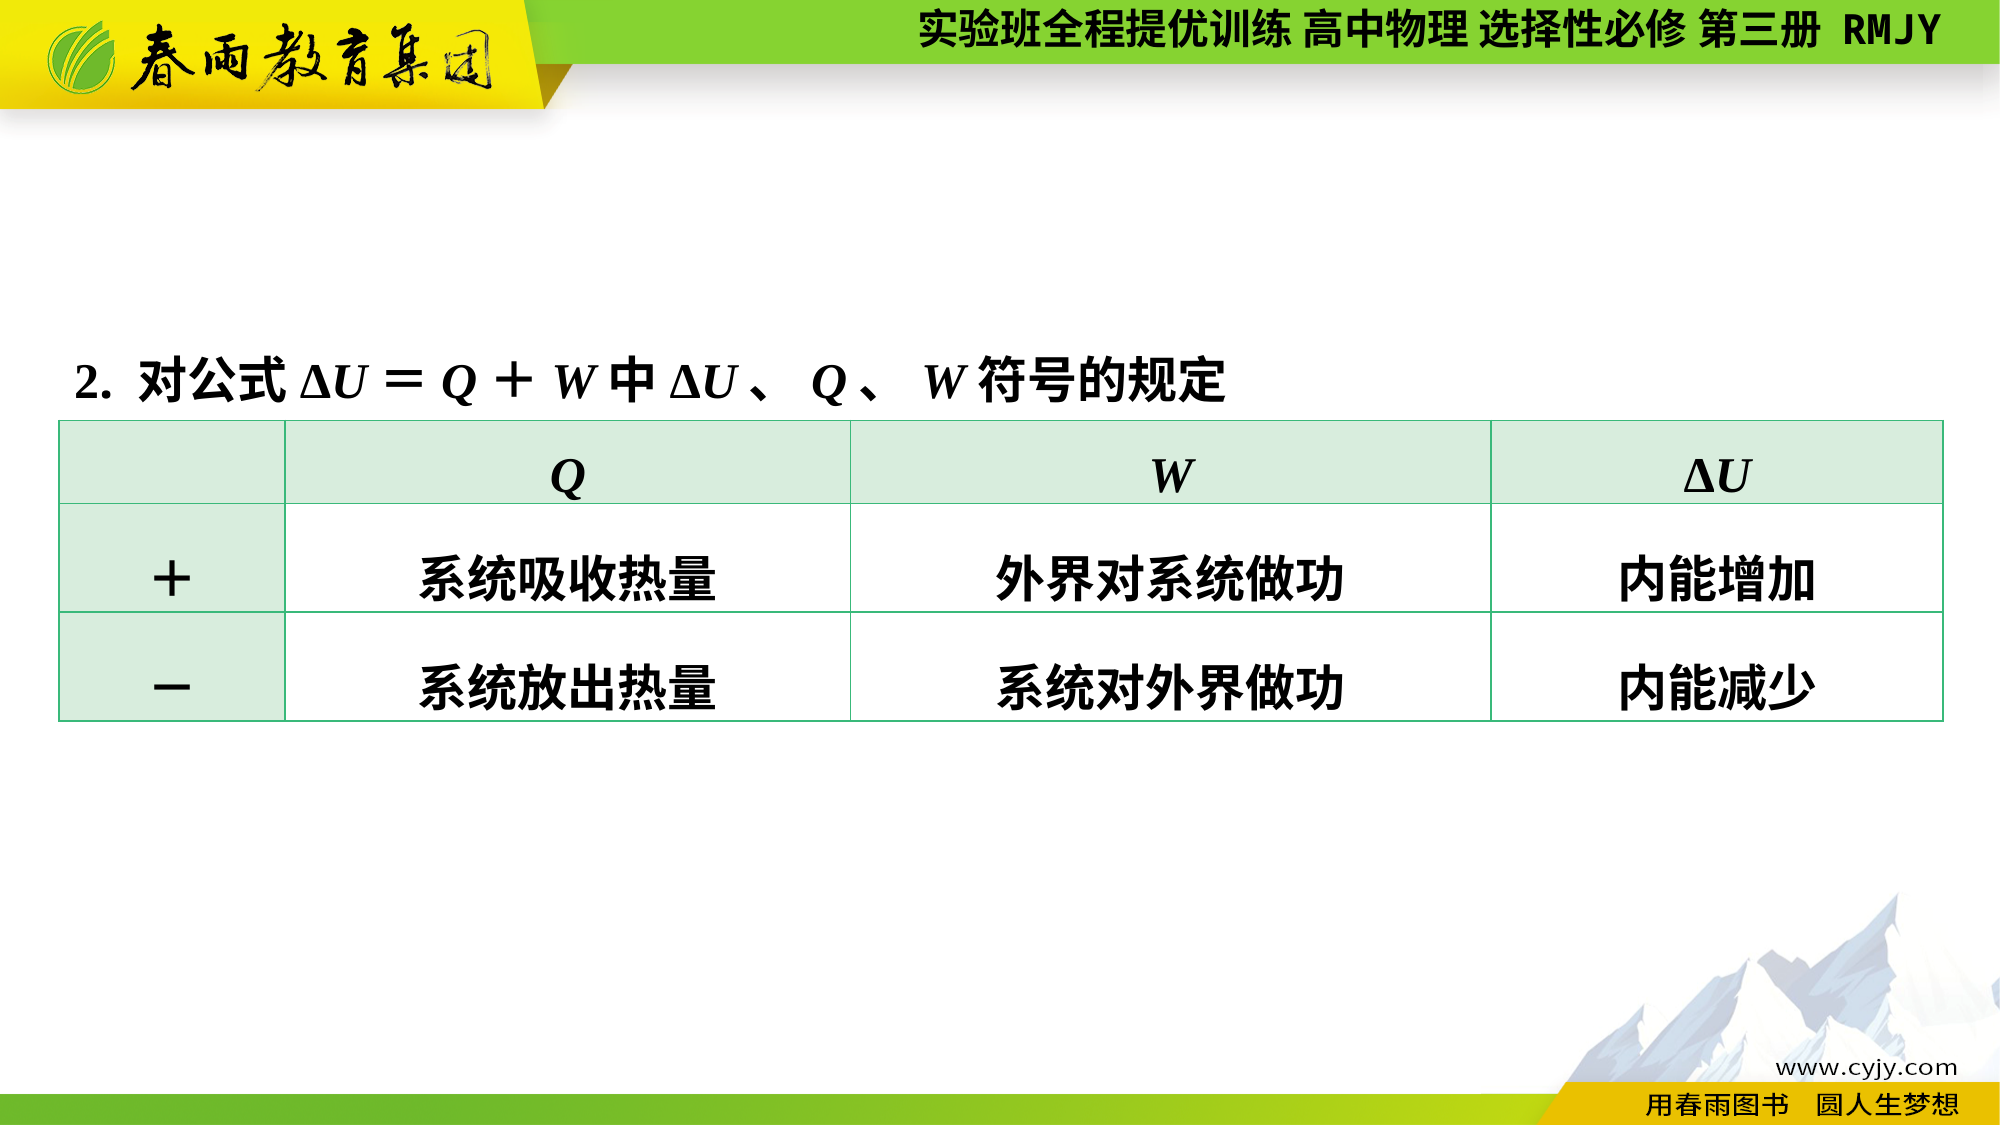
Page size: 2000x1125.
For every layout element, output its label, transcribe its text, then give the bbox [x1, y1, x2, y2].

table_cell 系统吸收热量 [286, 504, 850, 611]
table_cell 内能减少 [1492, 613, 1942, 720]
table_cell 内能增加 [1492, 504, 1942, 611]
picture [0, 0, 2000, 1125]
table_cell 外界对系统做功 [851, 504, 1490, 611]
table_header W [851, 421, 1490, 503]
table_header [60, 421, 284, 503]
table_cell 系统对外界做功 [851, 613, 1490, 720]
table_header Q [286, 421, 850, 503]
list 2. 对公式ΔU＝Q＋W中ΔU、Q、W符号的规定 [59, 311, 1944, 406]
table_header ΔU [1492, 421, 1942, 503]
table_cell ＋ [60, 504, 284, 611]
table_cell 系统放出热量 [286, 613, 850, 720]
table_cell － [60, 613, 284, 720]
